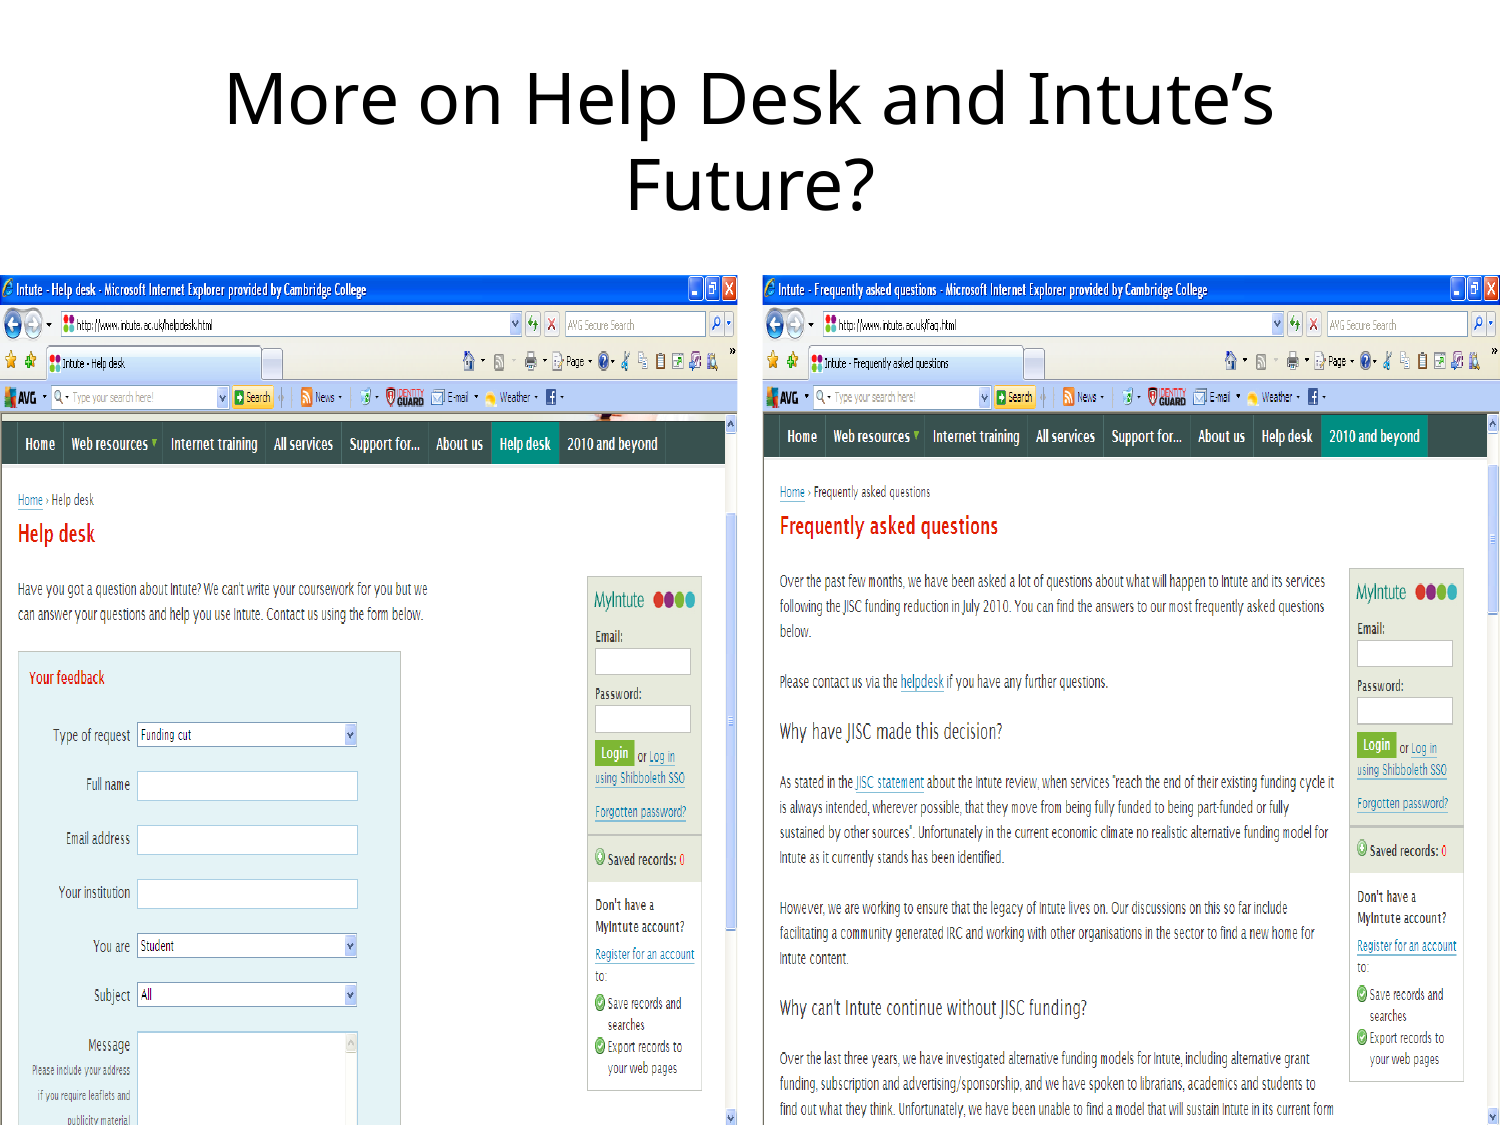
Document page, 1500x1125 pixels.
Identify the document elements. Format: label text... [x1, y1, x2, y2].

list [762, 274, 1500, 1125]
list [0, 274, 738, 1125]
title More on Help Desk and Intute’s Future? [75, 45, 1425, 233]
